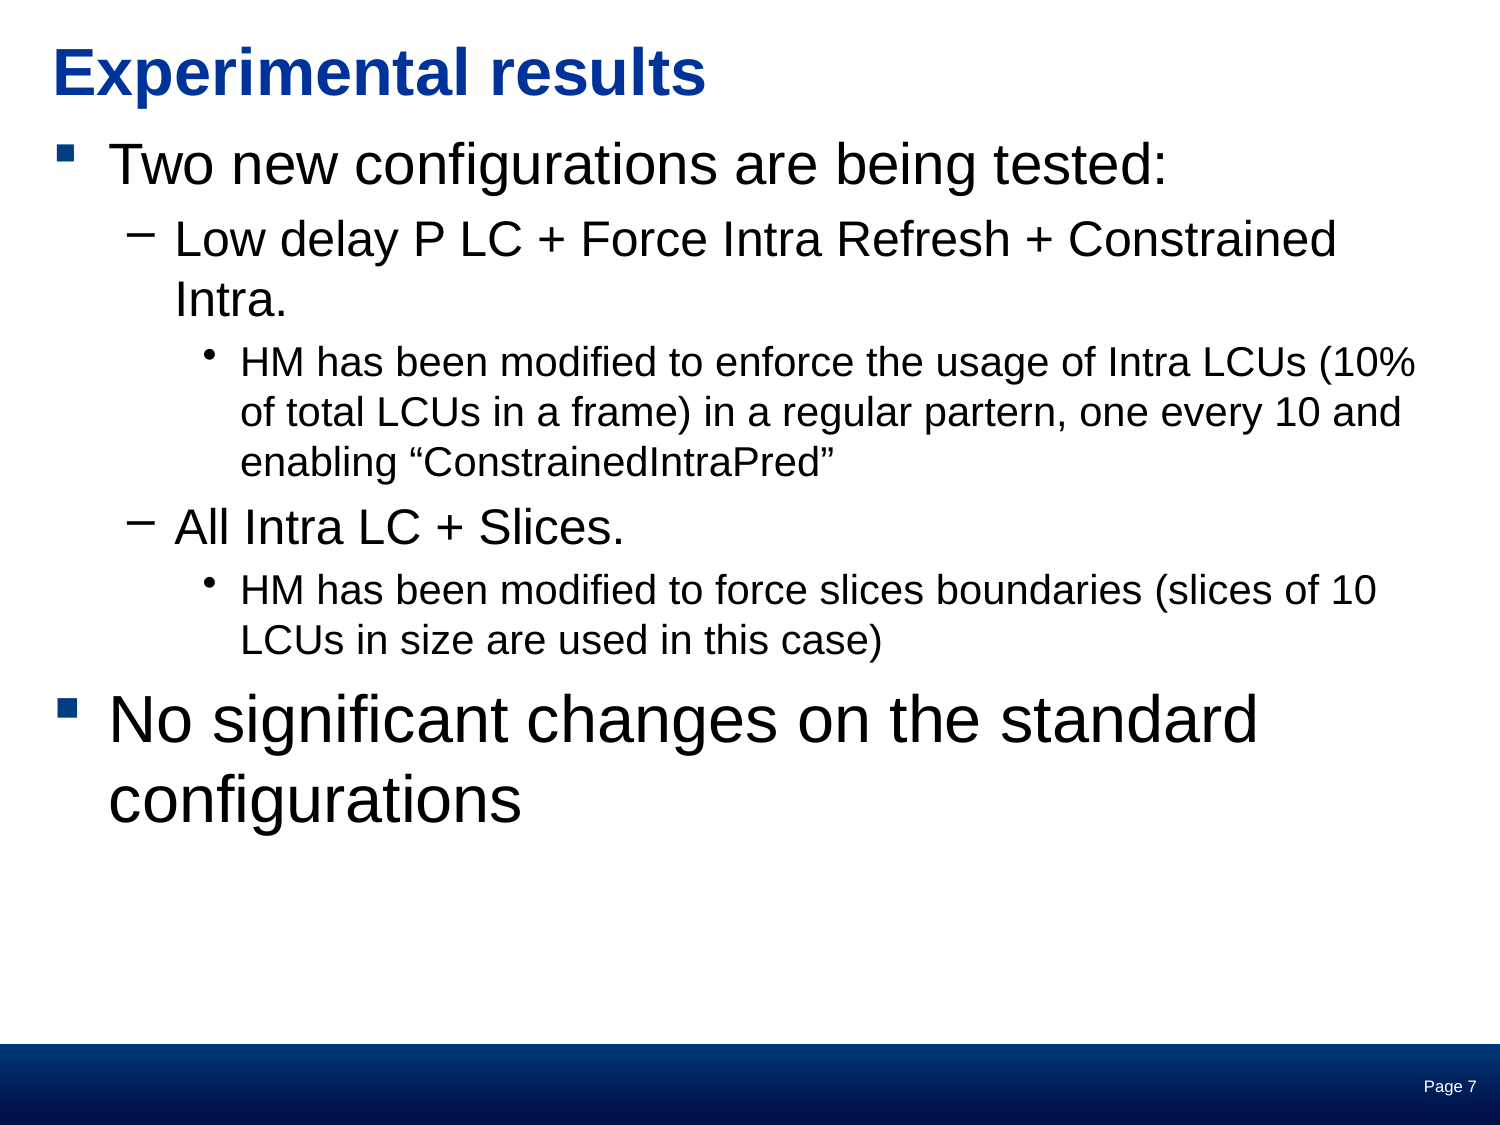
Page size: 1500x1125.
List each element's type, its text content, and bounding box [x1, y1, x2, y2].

picture [0, 1044, 1500, 1125]
list Two new configurations are being tested: Low delay P LC + Force Intra Refresh + Constrained Intra. HM has been modified to enforce the usage of Intra LCUs (10% of total LCUs in a frame) in a regular partern, one every 10 and enabling “ConstrainedIntraPred” All Intra LC + Slices. HM has been modified to force slices boundaries (slices of 10 LCUs in size are used in this case) No significant changes on the standard configurations [37, 118, 1462, 1013]
title Experimental results [37, 0, 1463, 152]
